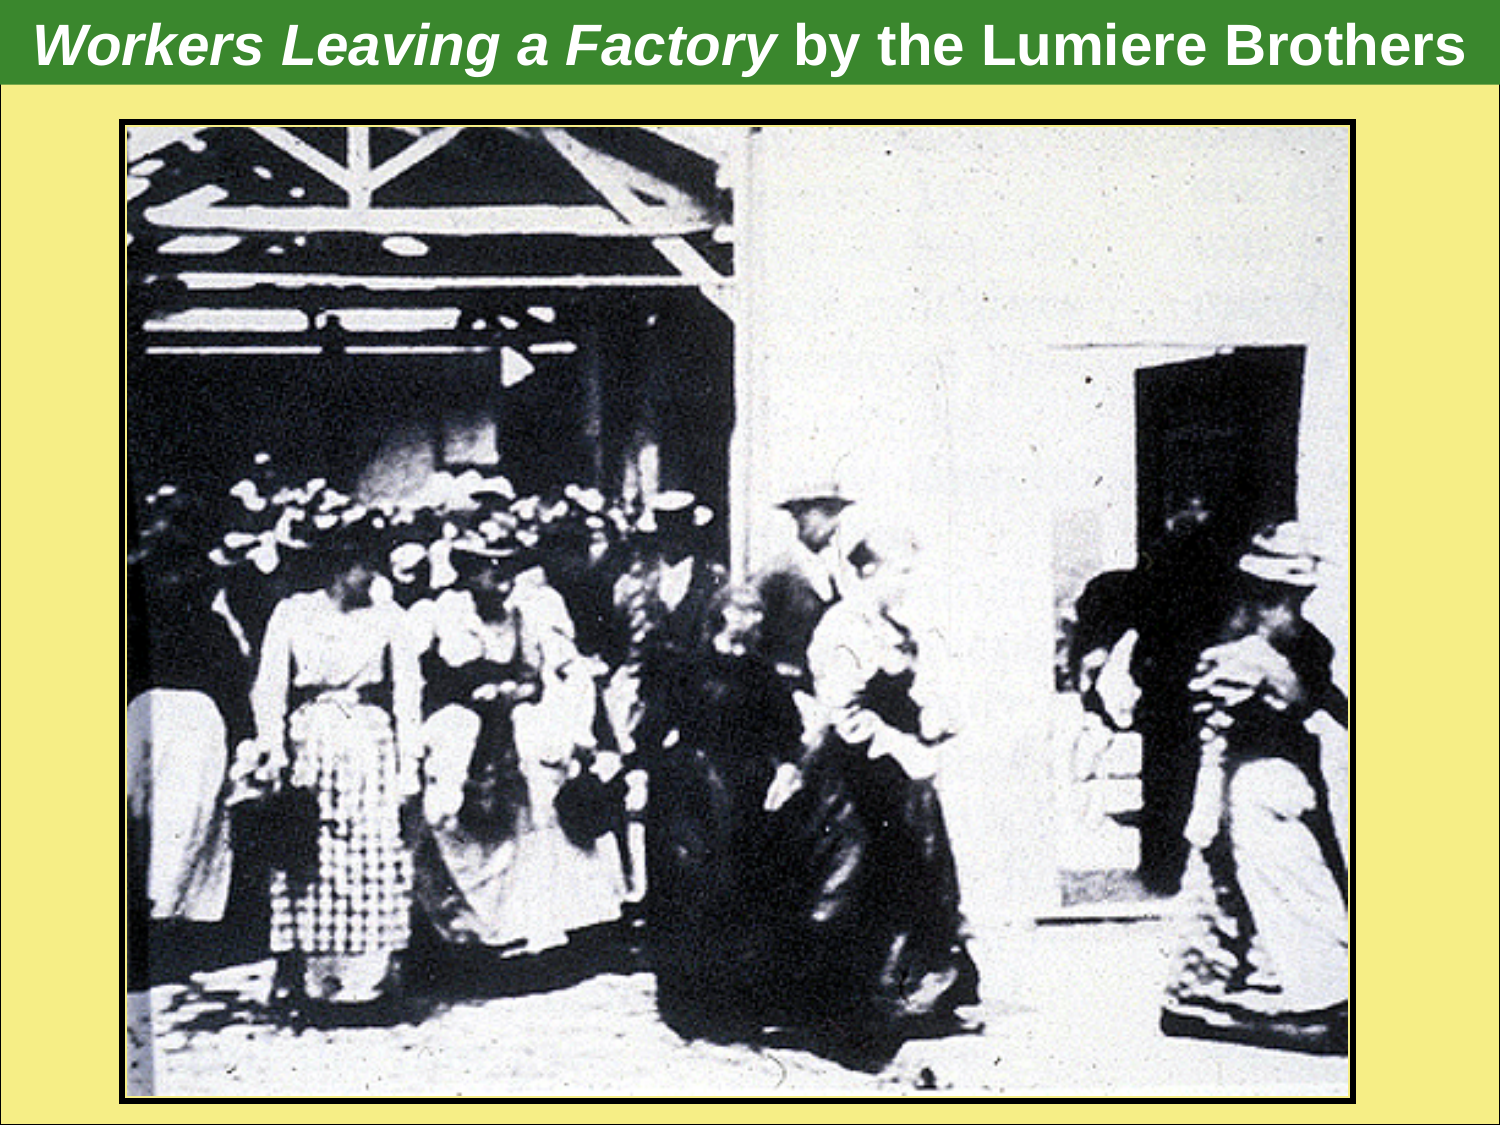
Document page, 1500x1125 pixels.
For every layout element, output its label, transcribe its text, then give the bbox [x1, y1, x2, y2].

text_box Workers Leaving a Factory by the Lumiere Brothers [0, 0, 1500, 85]
picture [124, 124, 1351, 1099]
text_box [0, 85, 1500, 1125]
